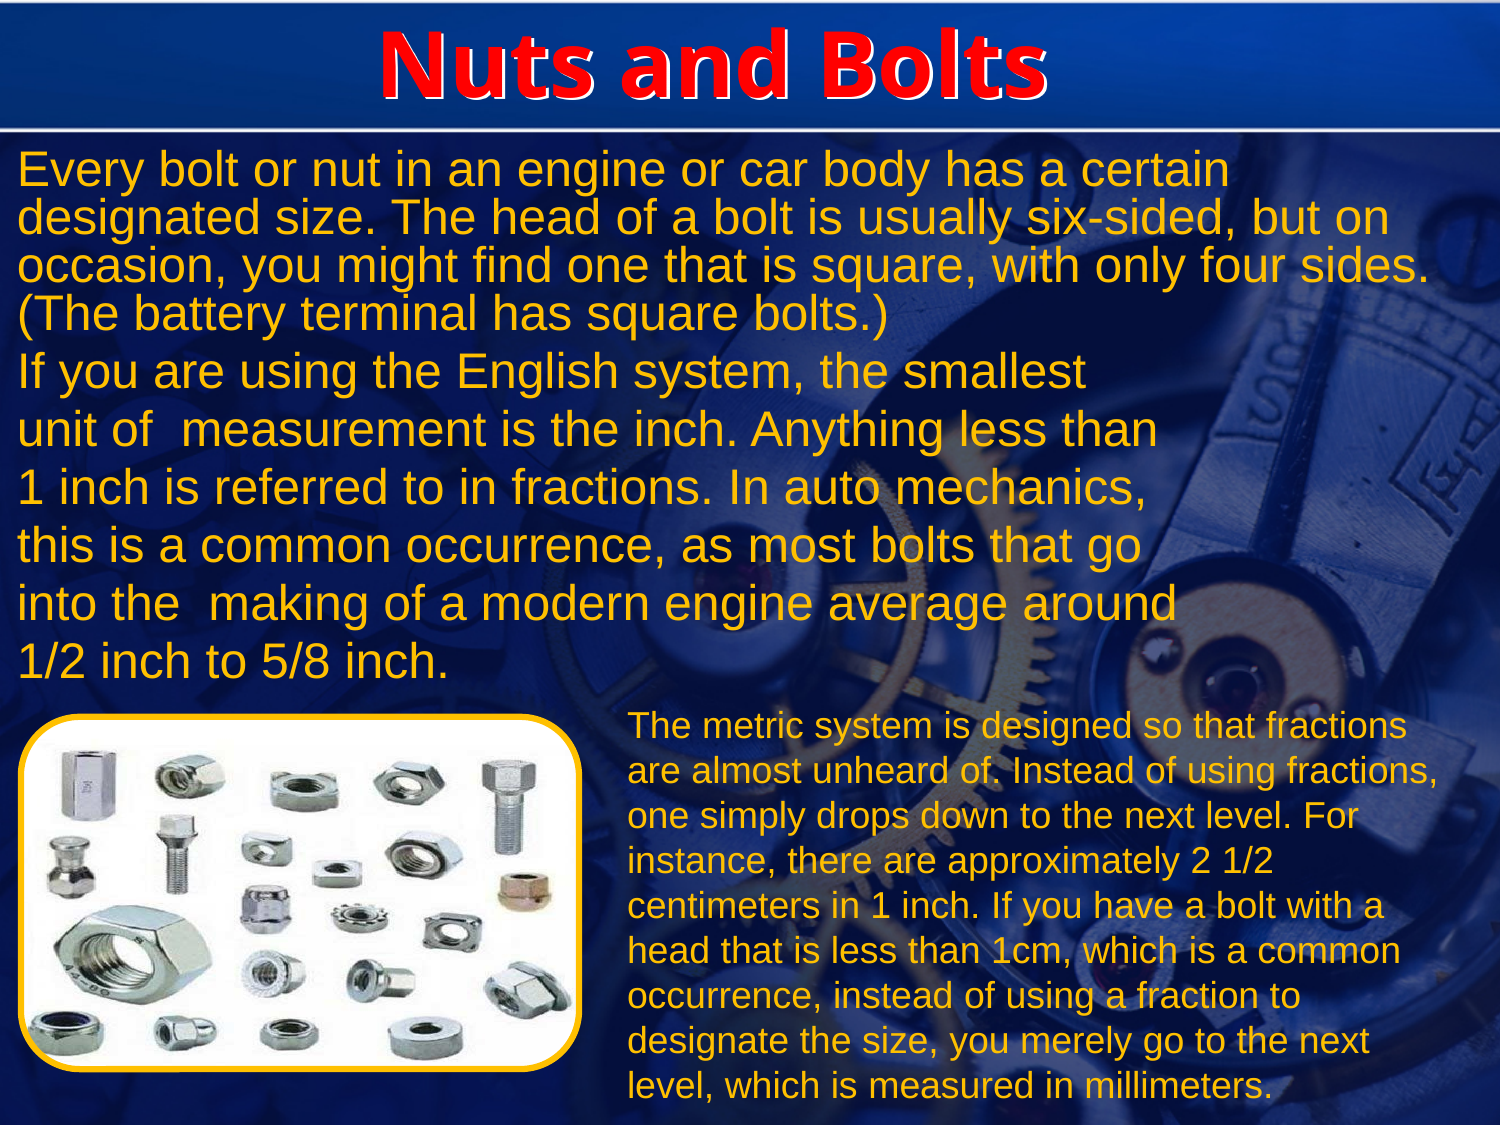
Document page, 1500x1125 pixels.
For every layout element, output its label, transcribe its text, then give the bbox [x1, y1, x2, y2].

title Nuts and Bolts [360, 7, 1140, 114]
picture [0, 0, 1500, 1125]
list Every bolt or nut in an engine or car body has a certain designated size. The head of a bolt is usually six-sided, but on occasion, you might find one that is square, with only four sides. (The battery terminal has square bolts.) If you are using the English system, the smallest unit of measurement is the inch. Anything less than 1 inch is referred to in fractions. In auto mechanics, this is a common occurrence, as most bolts that go into the making of a modern engine average around 1/2 inch to 5/8 inch. [1, 140, 1480, 717]
text_box The metric system is designed so that fractions are almost unheard of. Instead of using fractions, one simply drops down to the next level. For instance, there are approximately 2 1/2 centimeters in 1 inch. If you have a bolt with a head that is less than 1cm, which is a common occurrence, instead of using a fraction to designate the size, you merely go to the next level, which is measured in millimeters. [612, 694, 1464, 1114]
